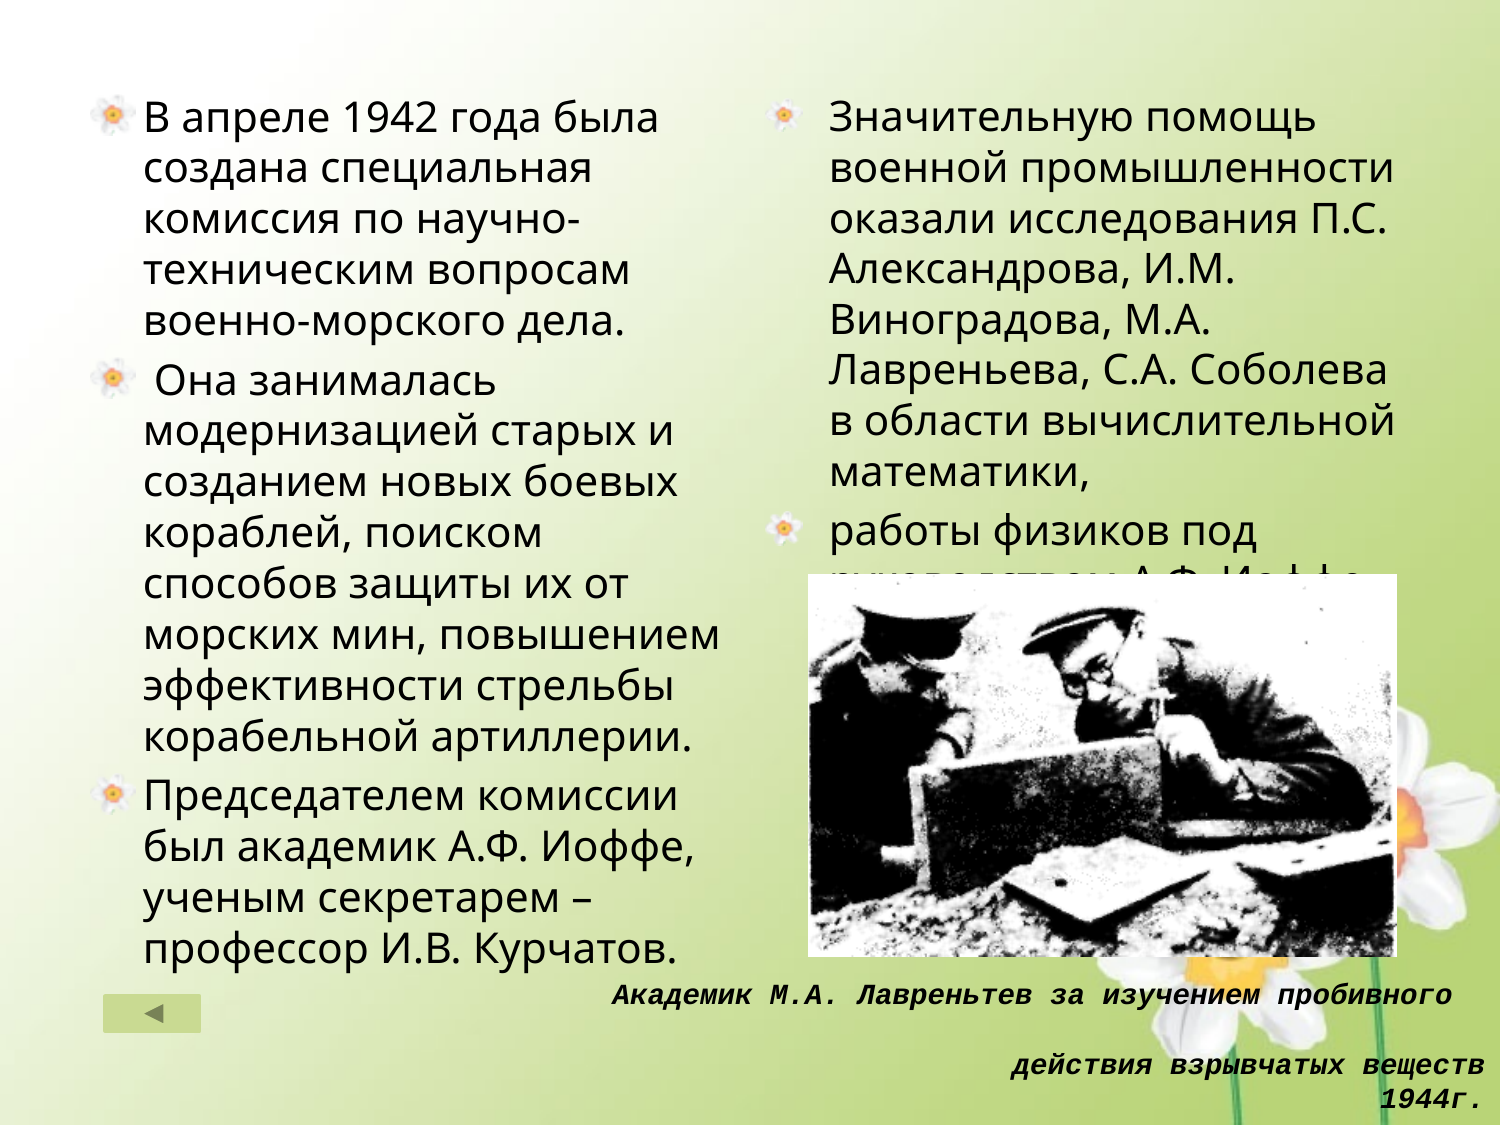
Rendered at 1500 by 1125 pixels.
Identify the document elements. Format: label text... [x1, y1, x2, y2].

picture [90, 357, 136, 399]
picture [90, 94, 136, 136]
text_box [103, 994, 201, 1033]
picture [765, 98, 803, 132]
picture [808, 573, 1397, 958]
picture [0, 0, 1500, 1125]
list Значительную помощь военной промышленности оказали исследования П.С. Александрова, И.М. Виноградова, М.А. Лавреньева, С.А. Соболева в области вычислительной математики, работы физиков под руководством А.Ф. Иоффе по изучению полупроводников и созданию приборов для самолетов, артиллерийских систем и кораблей. [750, 82, 1413, 967]
text_box Академик М.А. Лавреньтев за изучением пробивного действия взрывчатых веществ 1944г. [597, 967, 1500, 1115]
picture [90, 773, 136, 815]
list В апреле 1942 года была создана специальная комиссия по научно-техническим вопросам военно-морского дела. Она занималась модернизацией старых и созданием новых боевых кораблей, поиском способов защиты их от морских мин, повышением эффективности стрельбы корабельной артиллерии. Председателем комиссии был академик А.Ф. Иоффе, ученым секретарем – профессор И.В. Курчатов. [75, 82, 738, 1005]
picture [765, 511, 803, 546]
